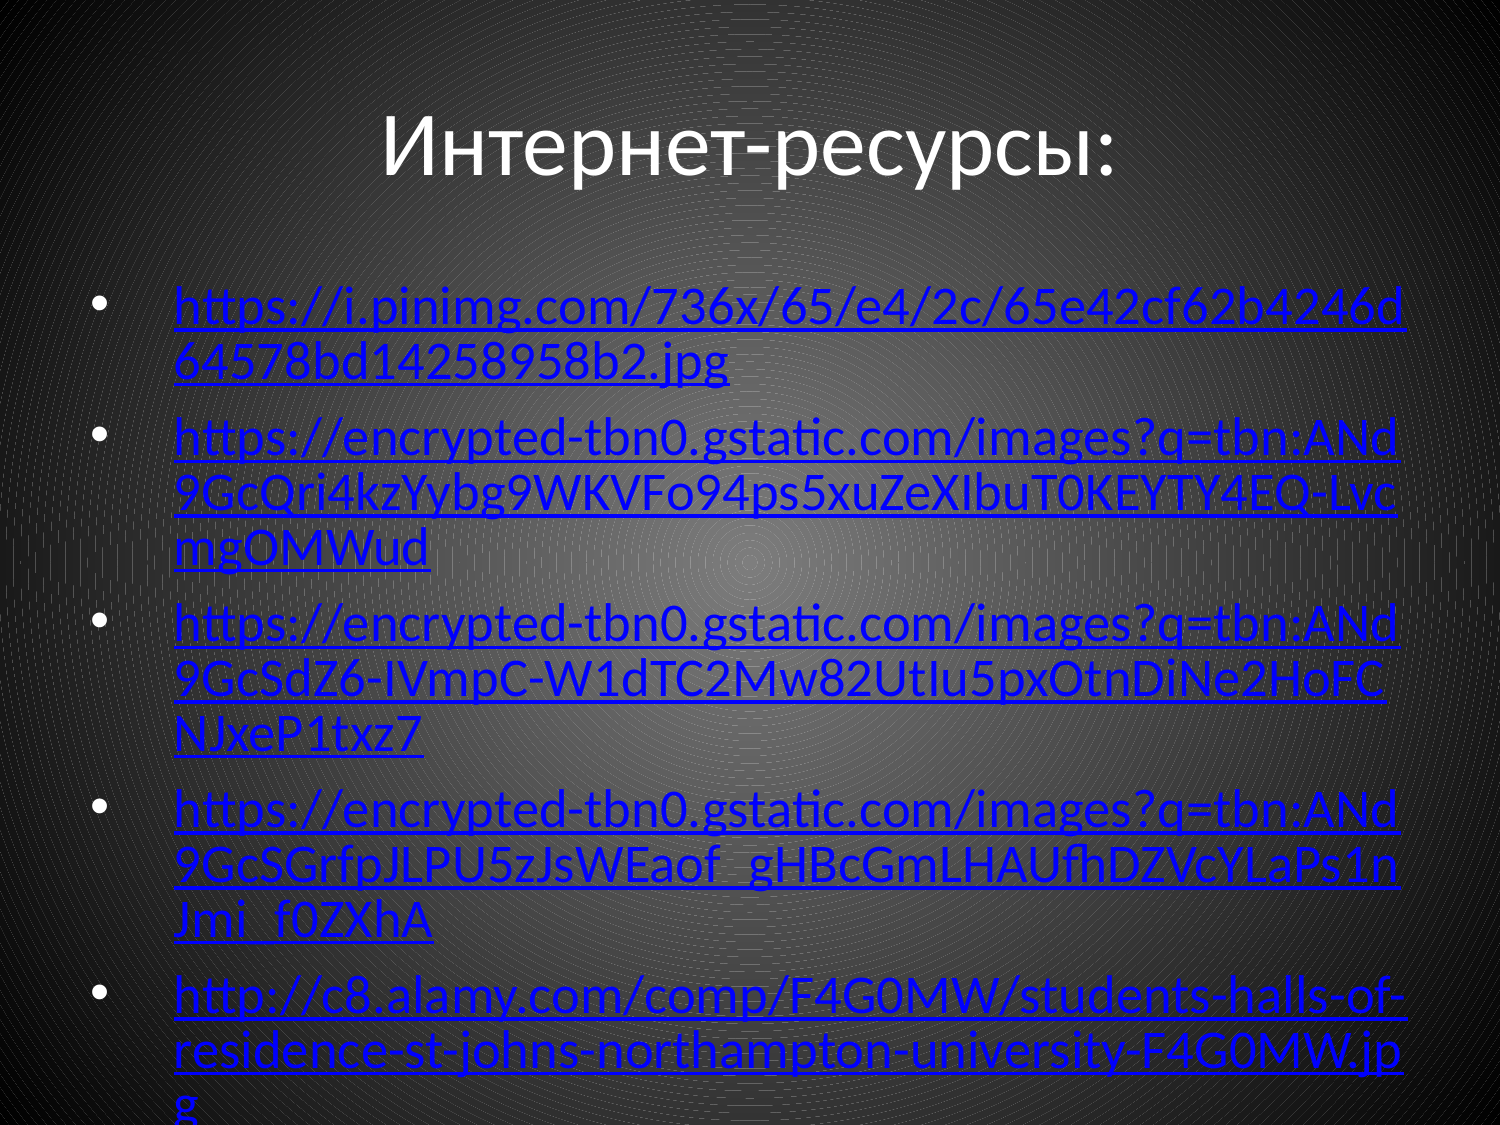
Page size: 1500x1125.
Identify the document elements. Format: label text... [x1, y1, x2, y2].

list https://i.pinimg.com/736x/65/e4/2c/65e42cf62b4246d64578bd14258958b2.jpg https://encrypted-tbn0.gstatic.com/images?q=tbn:ANd9GcQri4kzYybg9WKVFo94ps5xuZeXIbuT0KEYTY4EQ-LvcmgOMWud https://encrypted-tbn0.gstatic.com/images?q=tbn:ANd9GcSdZ6-IVmpC-W1dTC2Mw82UtIu5pxOtnDiNe2HoFCNJxeP1txz7 https://encrypted-tbn0.gstatic.com/images?q=tbn:ANd9GcSGrfpJLPU5zJsWEaof_gHBcGmLHAUfhDZVcYLaPs1nJmi_f0ZXhA http://c8.alamy.com/comp/F4G0MW/students-halls-of-residence-st-johns-northampton-university-F4G0MW.jpg https://encrypted-tbn0.gstatic.com/images?q=tbn:ANd9GcT7hJOVPAUQAN30TOp0joJGn5d6ObPKZl2EpoRawTqAKIohRiZh https://i.pinimg.com/564x/ce/1f/55/ce1f556df530da1d065c03e70a5159a6--flats.jpg [75, 262, 1425, 1005]
title Интернет-ресурсы: [75, 45, 1425, 233]
